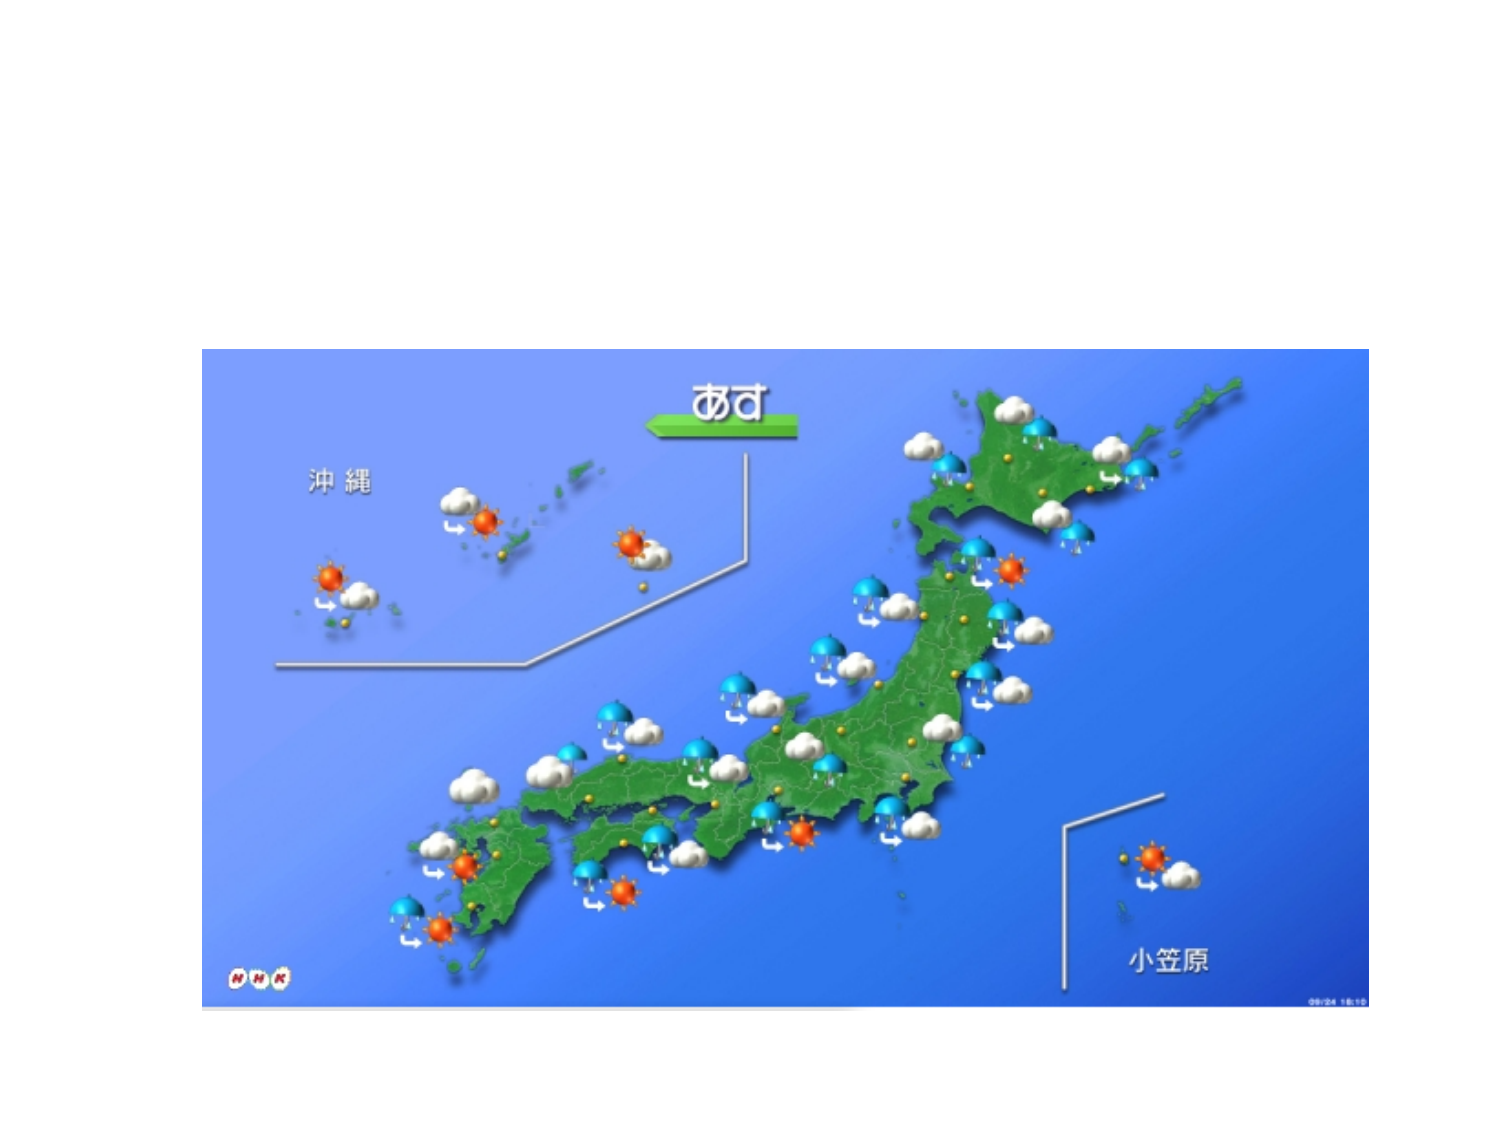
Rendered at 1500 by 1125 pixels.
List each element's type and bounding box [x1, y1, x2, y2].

list [202, 349, 1369, 1011]
